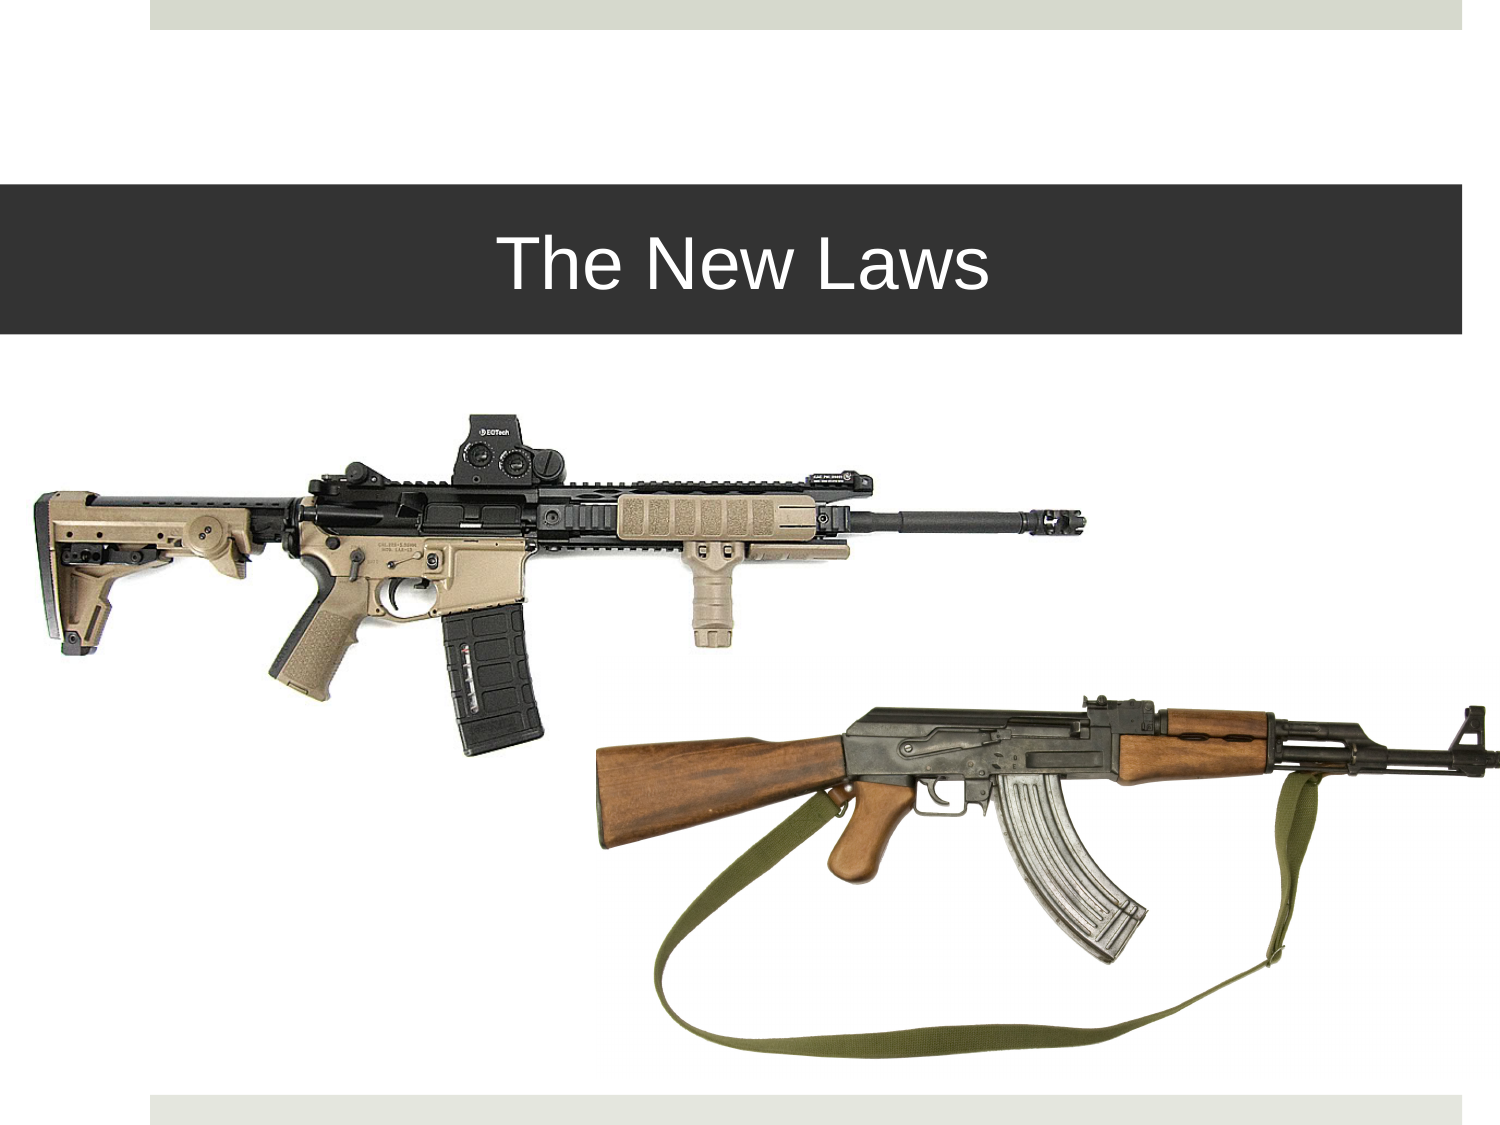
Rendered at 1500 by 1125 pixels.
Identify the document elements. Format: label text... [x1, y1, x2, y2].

title The New Laws [0, 184, 1463, 335]
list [595, 655, 1500, 1080]
picture [0, 223, 1116, 843]
